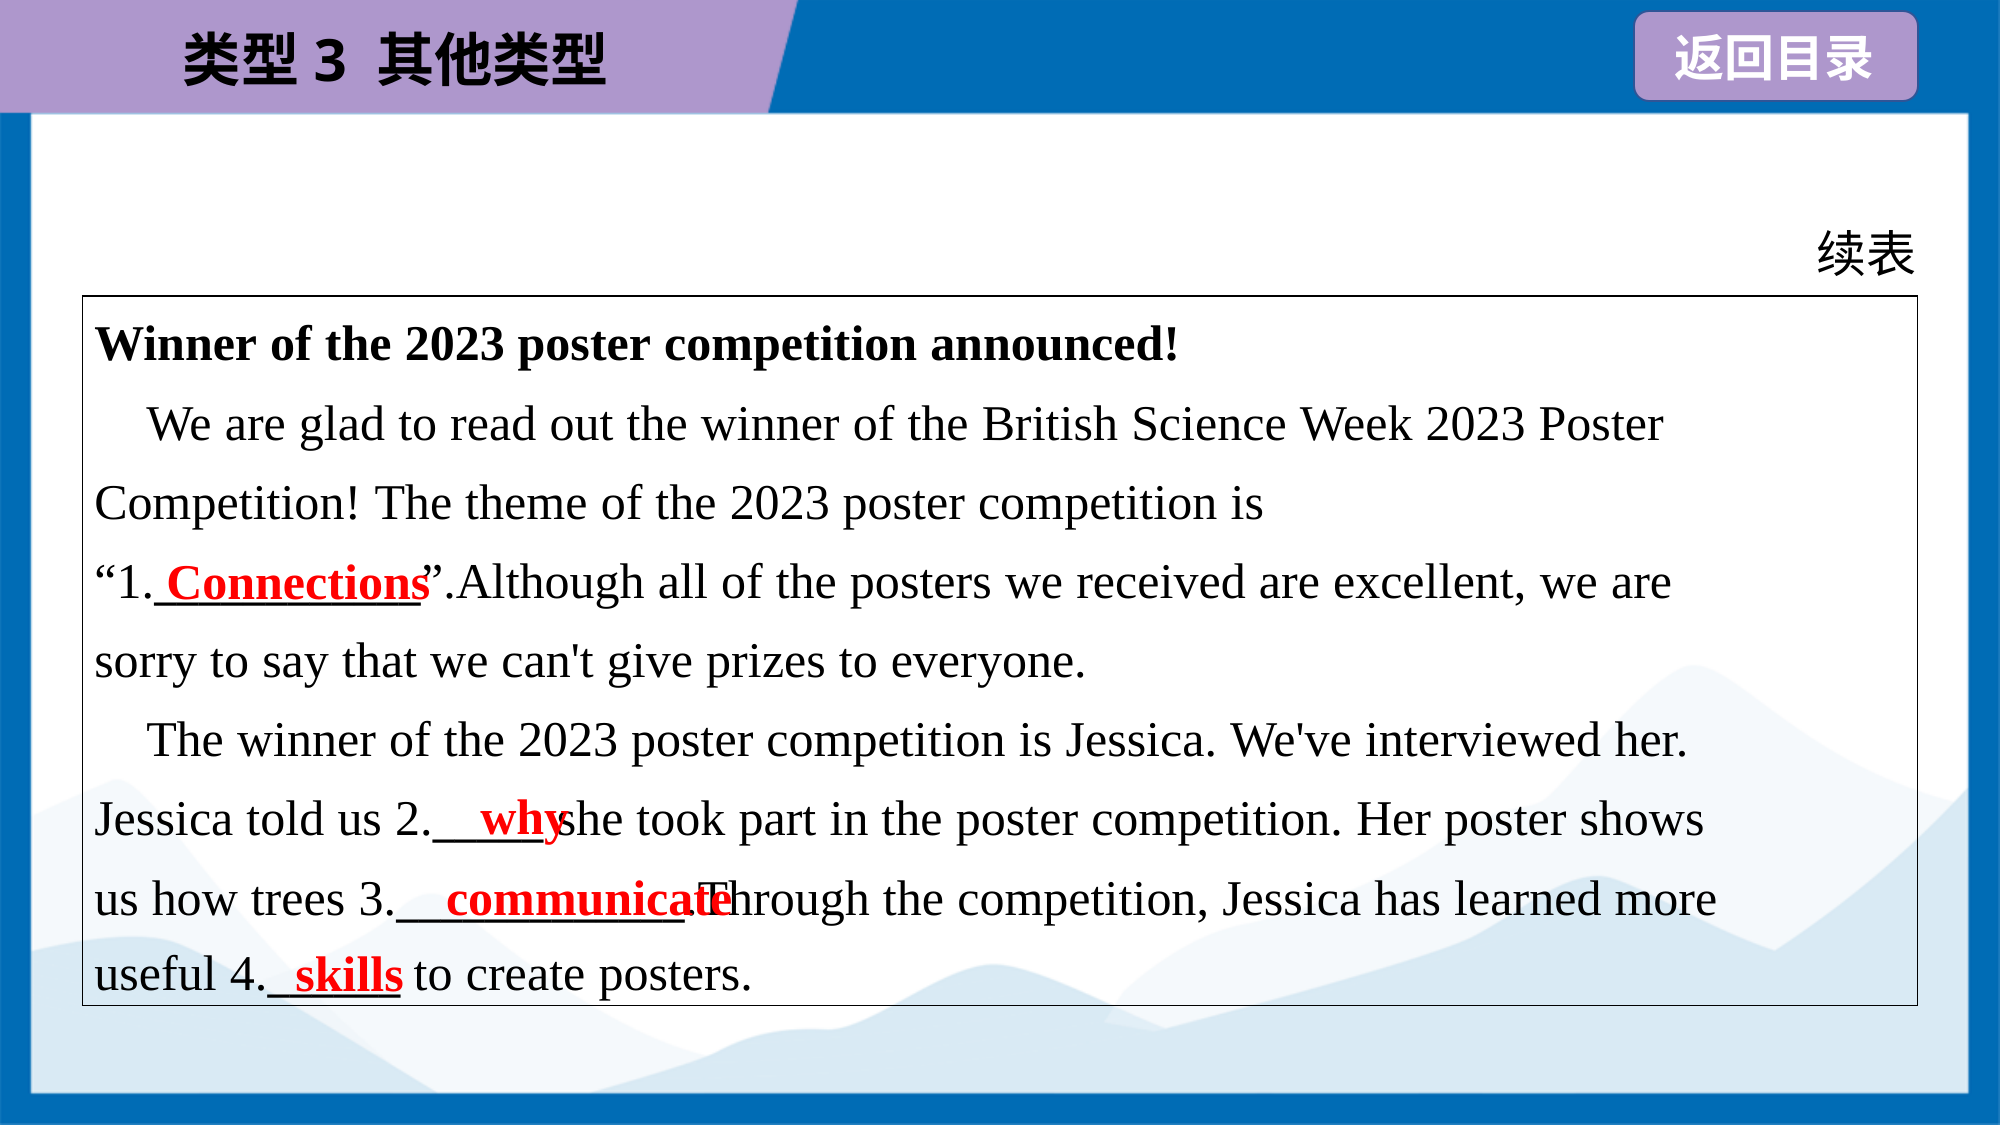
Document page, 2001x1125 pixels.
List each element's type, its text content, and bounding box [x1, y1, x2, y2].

text_box 续表 [1816, 194, 1917, 283]
text_box communicate [428, 848, 751, 920]
text_box skills [277, 924, 422, 996]
text_box why [462, 767, 588, 839]
table_header Winner of the 2023 poster competition announced! We are glad to read out the winner of the British Science Week 2023 Poster Competition! The theme of the 2023 poster competition is “1.____________”.Although all of the posters we received are excellent, we are sorry to say that we can't give prizes to everyone. The winner of the 2023 poster competition is Jessica. We've interviewed her. Jessica told us 2._____ she took part in the poster competition. Her poster shows us how trees 3._____________.Through the competition, Jessica has learned more useful 4.______ to create posters. [83, 297, 1917, 1005]
text_box Connections [148, 532, 449, 603]
picture [0, 0, 2000, 1125]
